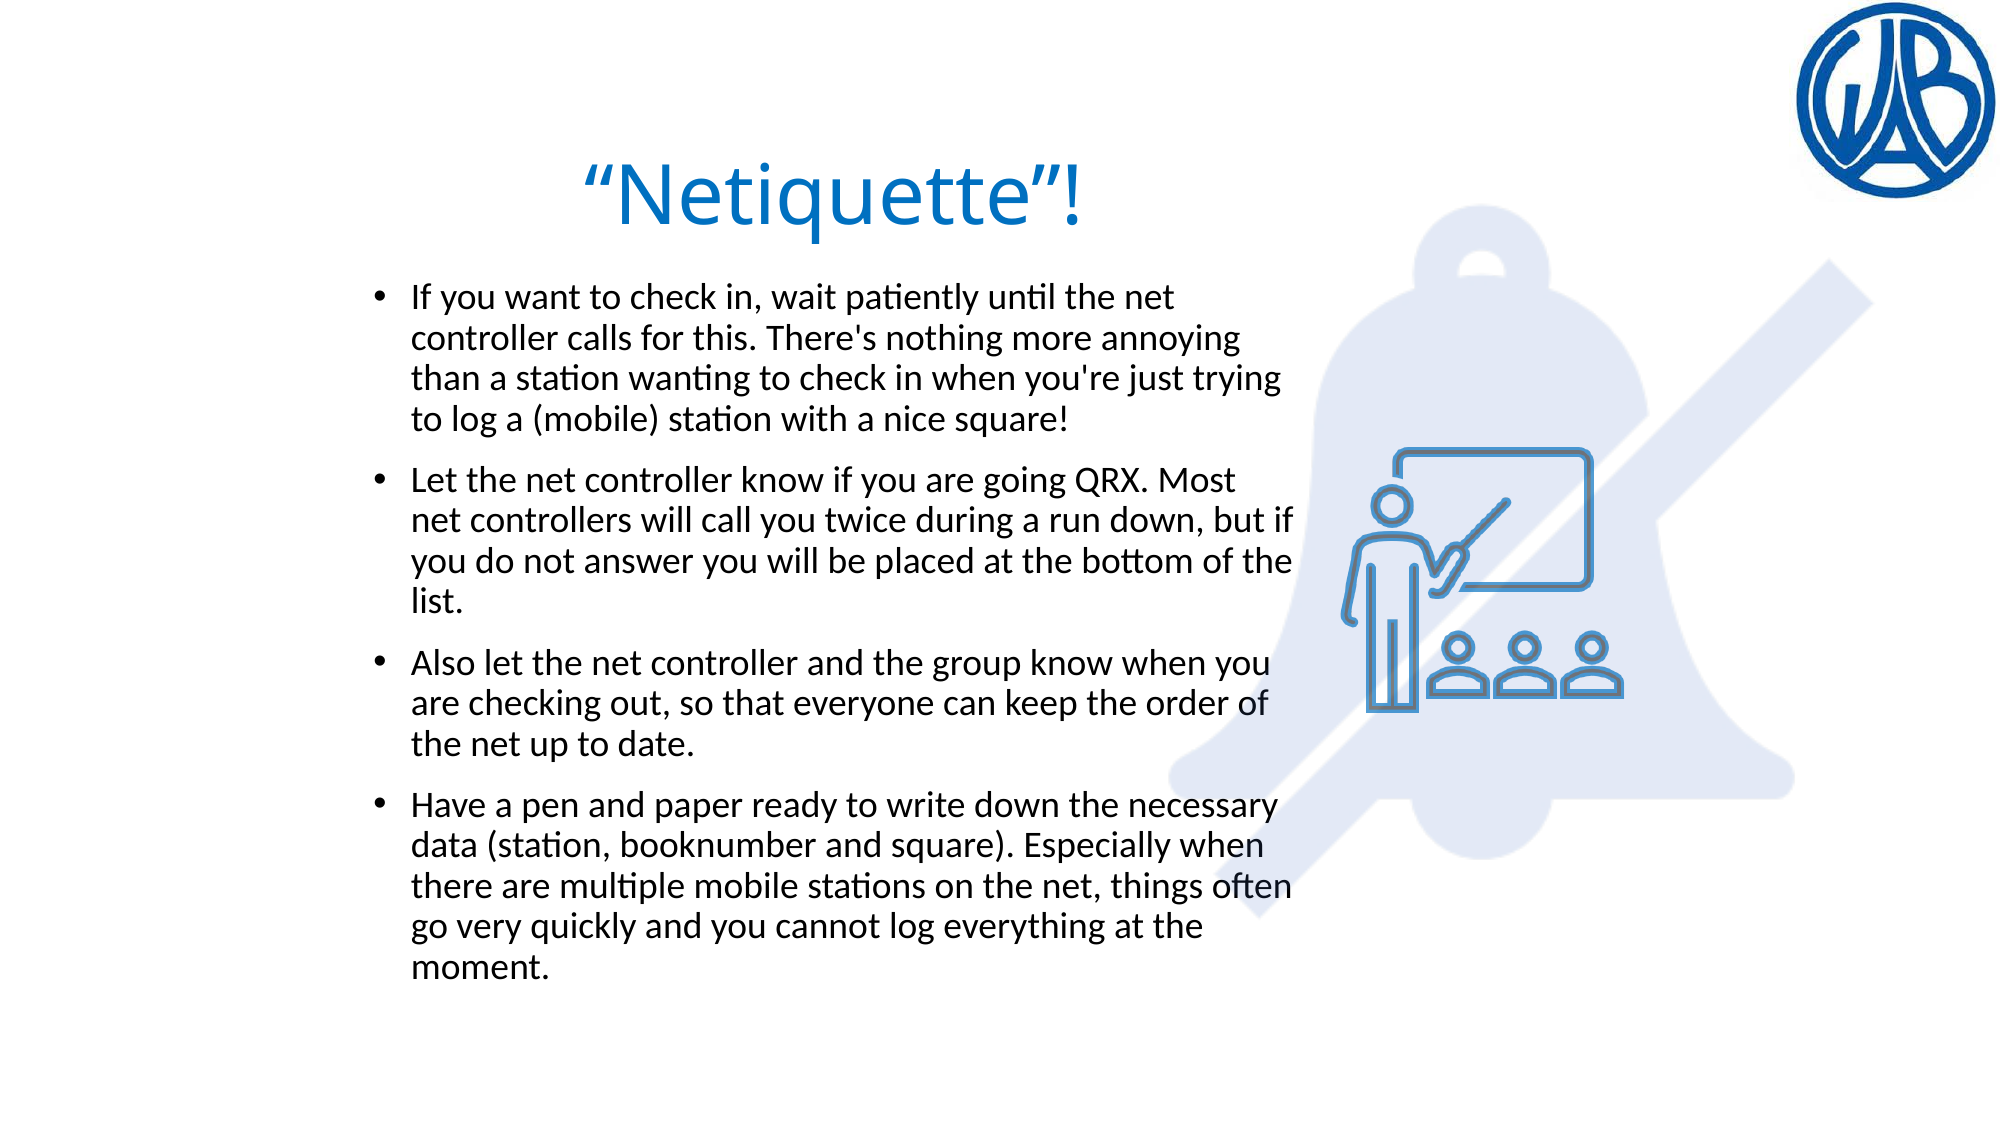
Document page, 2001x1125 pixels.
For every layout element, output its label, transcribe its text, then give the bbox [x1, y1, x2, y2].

title “Netiquette”! [358, 109, 1311, 251]
text_box [0, 0, 2000, 1125]
picture [1089, 0, 2000, 992]
list If you want to check in, wait patiently until the net controller calls for this. There's nothing more annoying than a station wanting to check in when you're just trying to log a (mobile) station with a nice square! Let the net controller know if you are going QRX. Most net controllers will call you twice during a run down, but if you do not answer you will be placed at the bottom of the list. Also let the net controller and the group know when you are checking out, so that everyone can keep the order of the net up to date. Have a pen and paper ready to write down the necessary data (station, booknumber and square). Especially when there are multiple mobile stations on the net, things often go very quickly and you cannot log everything at the moment. [358, 269, 1089, 608]
